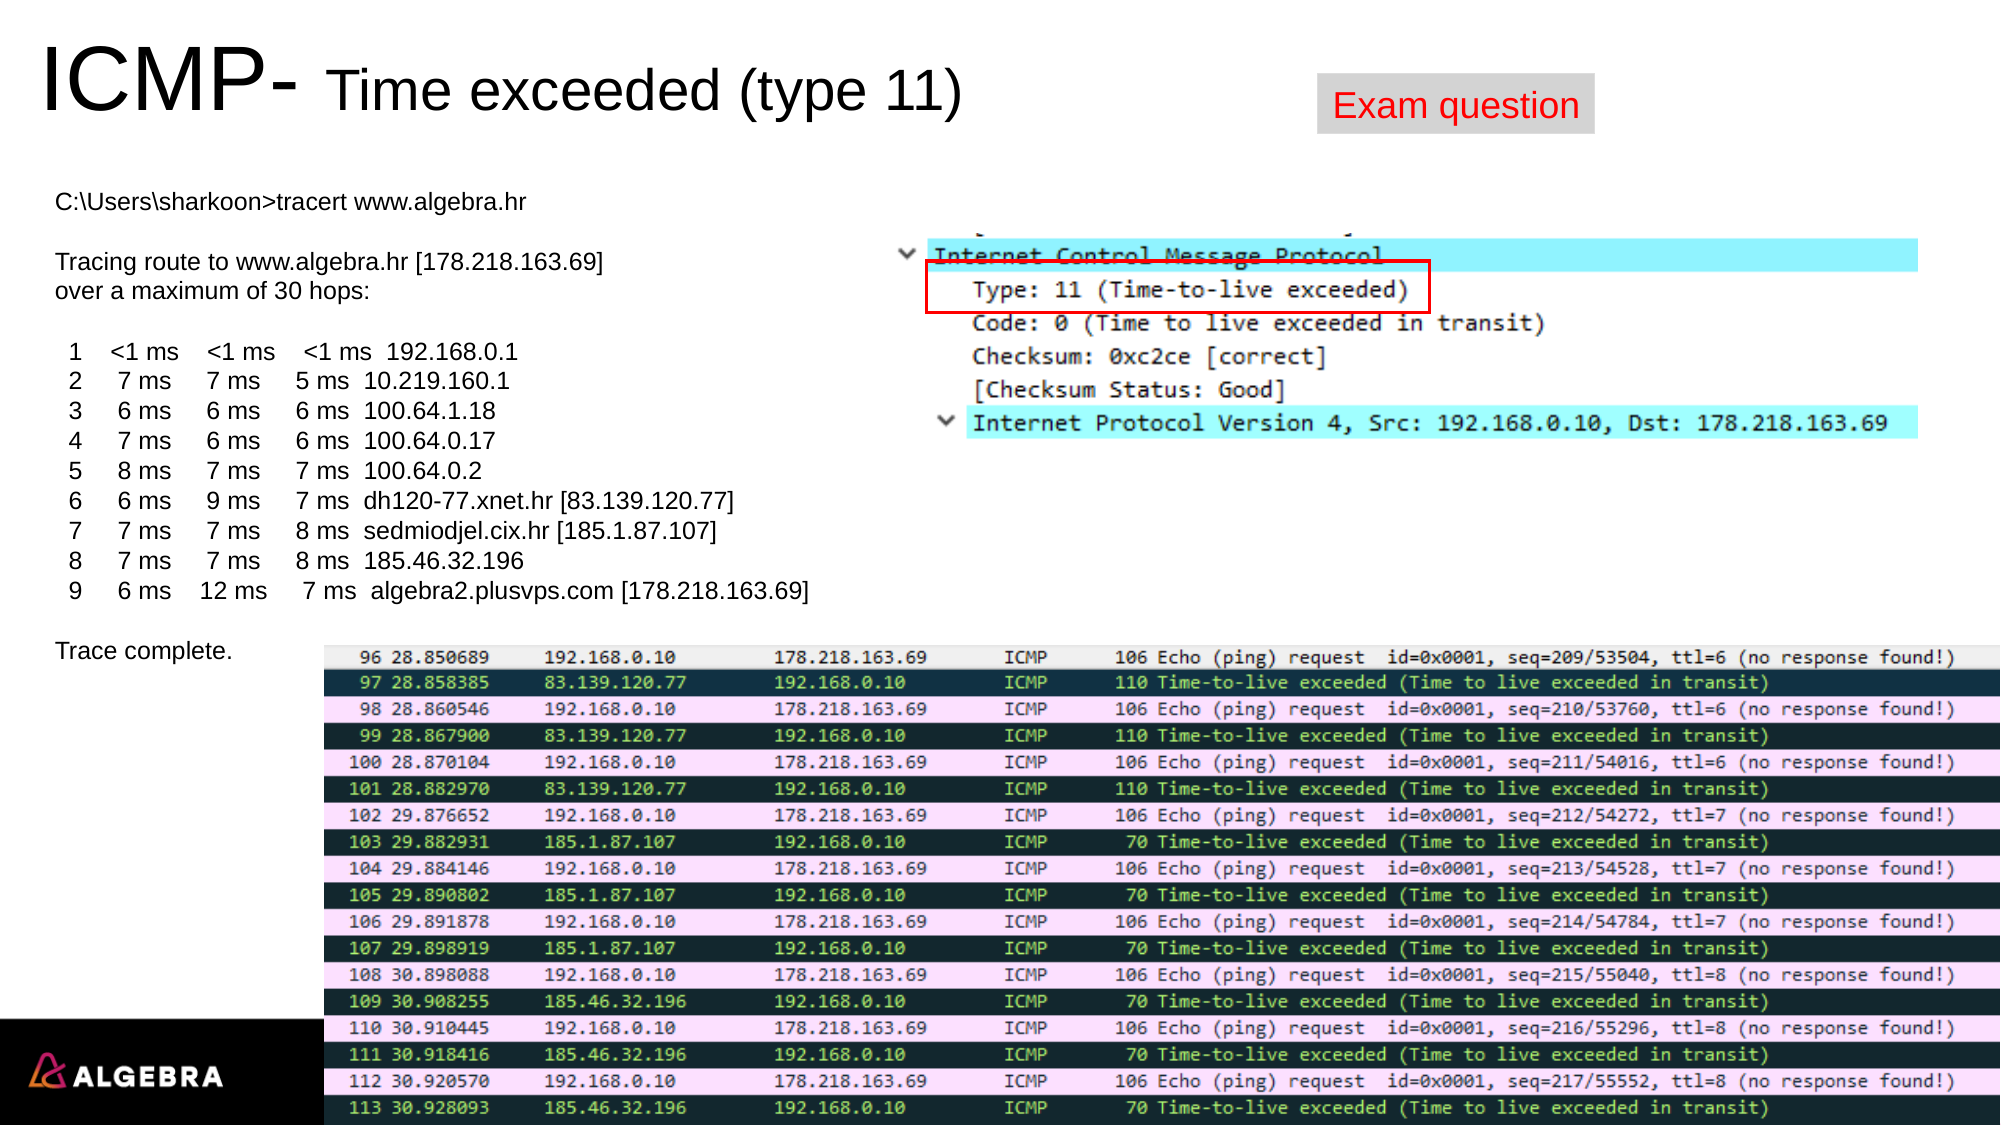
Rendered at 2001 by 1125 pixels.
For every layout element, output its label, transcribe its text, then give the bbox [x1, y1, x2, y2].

text_box C:\Users\sharkoon>tracert www.algebra.hr Tracing route to www.algebra.hr [178.218.163.69] over a maximum of 30 hops: 1 <1 ms <1 ms <1 ms 192.168.0.1 2 7 ms 7 ms 5 ms 10.219.160.1 3 6 ms 6 ms 6 ms 100.64.1.18 4 7 ms 6 ms 6 ms 100.64.0.17 5 8 ms 7 ms 7 ms 100.64.0.2 6 6 ms 9 ms 7 ms dh120-77.xnet.hr [83.139.120.77] 7 7 ms 7 ms 8 ms sedmiodjel.cix.hr [185.1.87.107] 8 7 ms 7 ms 8 ms 185.46.32.196 9 6 ms 12 ms 7 ms algebra2.plusvps.com [178.218.163.69] Trace complete. [39, 177, 1606, 672]
title ICMP- Time exceeded (type 11) [39, 23, 1813, 200]
text_box Exam question [1317, 73, 1595, 134]
picture [0, 0, 2001, 1125]
